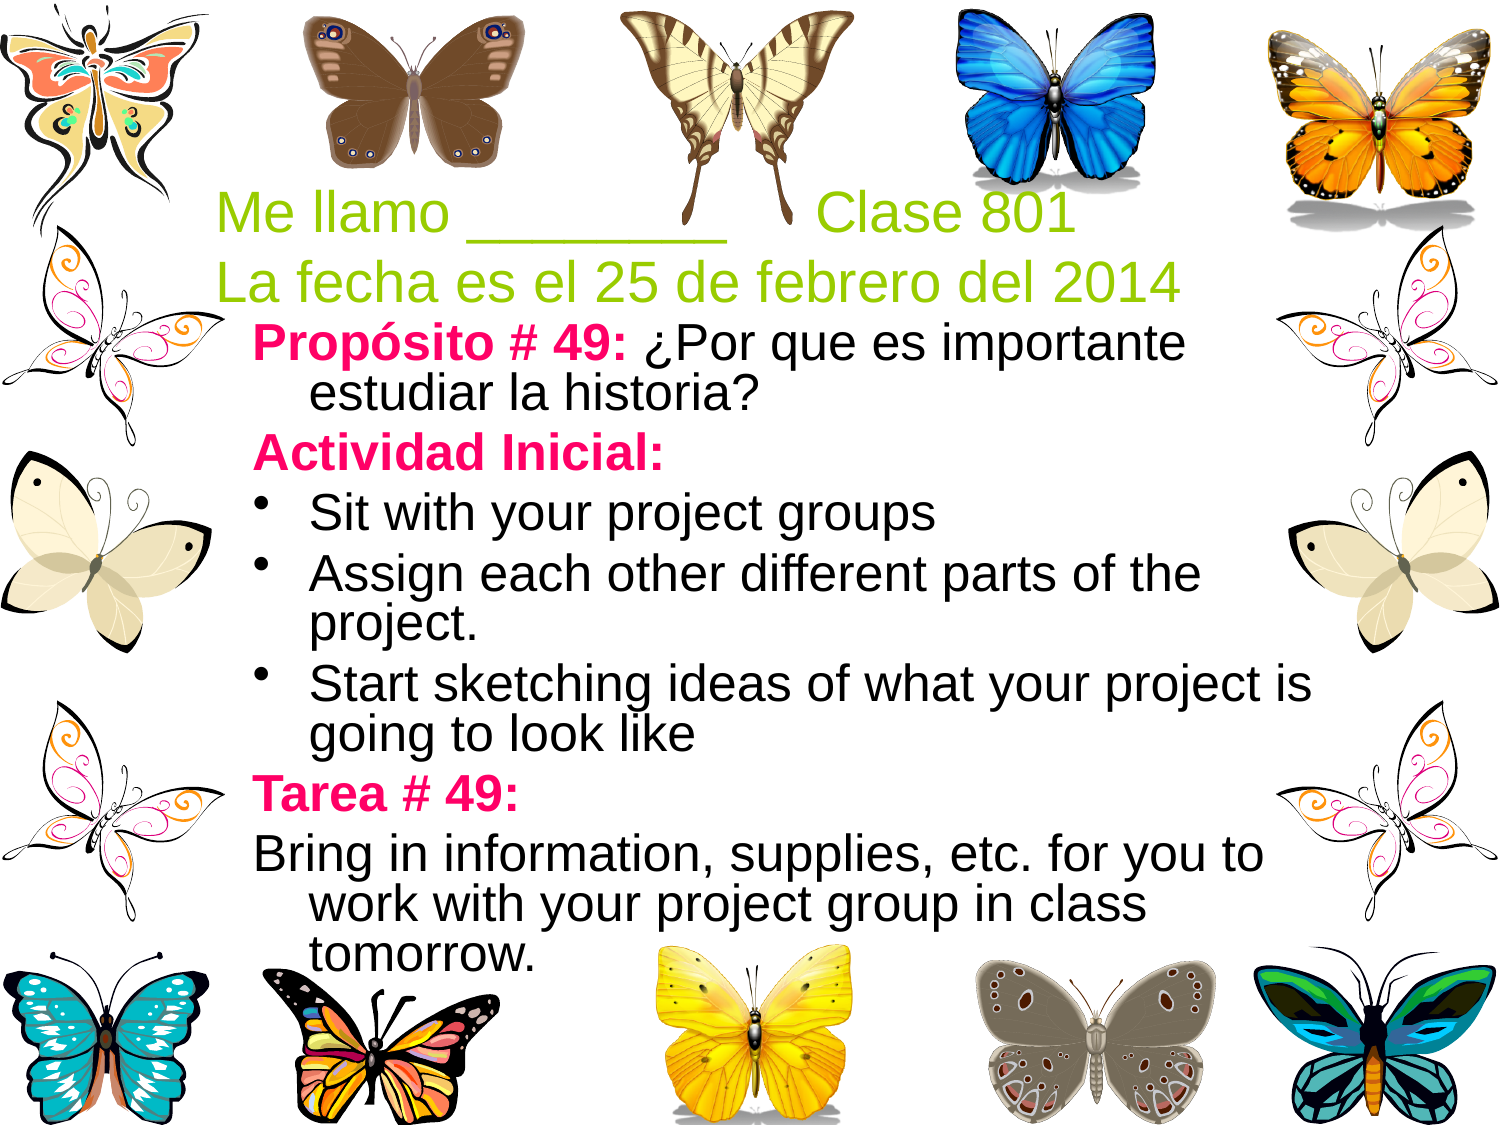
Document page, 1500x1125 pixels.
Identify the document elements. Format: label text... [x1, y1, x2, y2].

title Me llamo ________ Clase 801 La fecha es el 25 de febrero del 2014 [216, 149, 1270, 338]
picture [1249, 945, 1500, 1125]
list Propósito # 49: ¿Por que es importante estudiar la historia? Actividad Inicial: Sit with your project groups Assign each other different parts of the project. Start sketching ideas of what your project is going to look like Tarea # 49: Bring in information, supplies, etc. for you to work with your project group in class tomorrow. [237, 312, 1388, 1013]
picture [949, 0, 1163, 201]
picture [974, 952, 1222, 1125]
picture [0, 699, 226, 926]
picture [262, 968, 501, 1125]
picture [616, 0, 863, 239]
picture [274, 0, 559, 170]
picture [0, 950, 213, 1125]
picture [1275, 699, 1500, 925]
picture [1262, 0, 1500, 655]
picture [0, 0, 226, 655]
picture [649, 924, 863, 1125]
